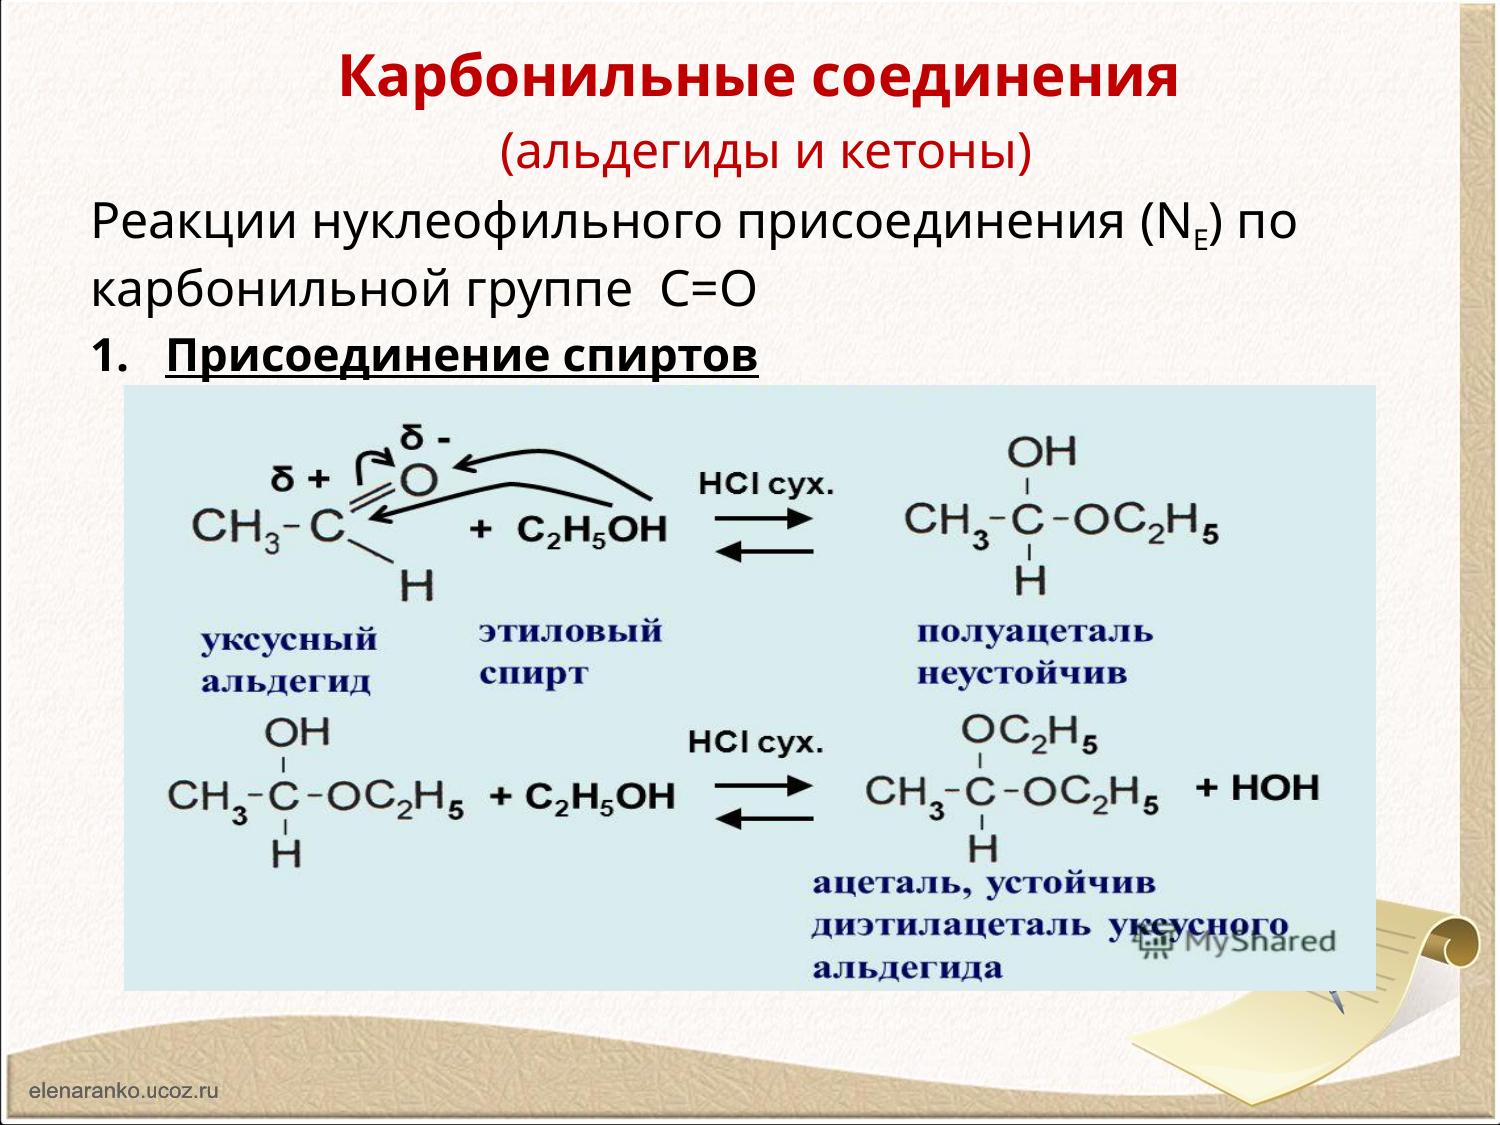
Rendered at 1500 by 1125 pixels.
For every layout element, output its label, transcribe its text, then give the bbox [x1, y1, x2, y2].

list Карбонильные соединения (альдегиды и кетоны) Реакции нуклеофильного присоединения (NE) по карбонильной группе С=О Присоединение спиртов [75, 30, 1459, 1017]
picture [0, 0, 1500, 1125]
